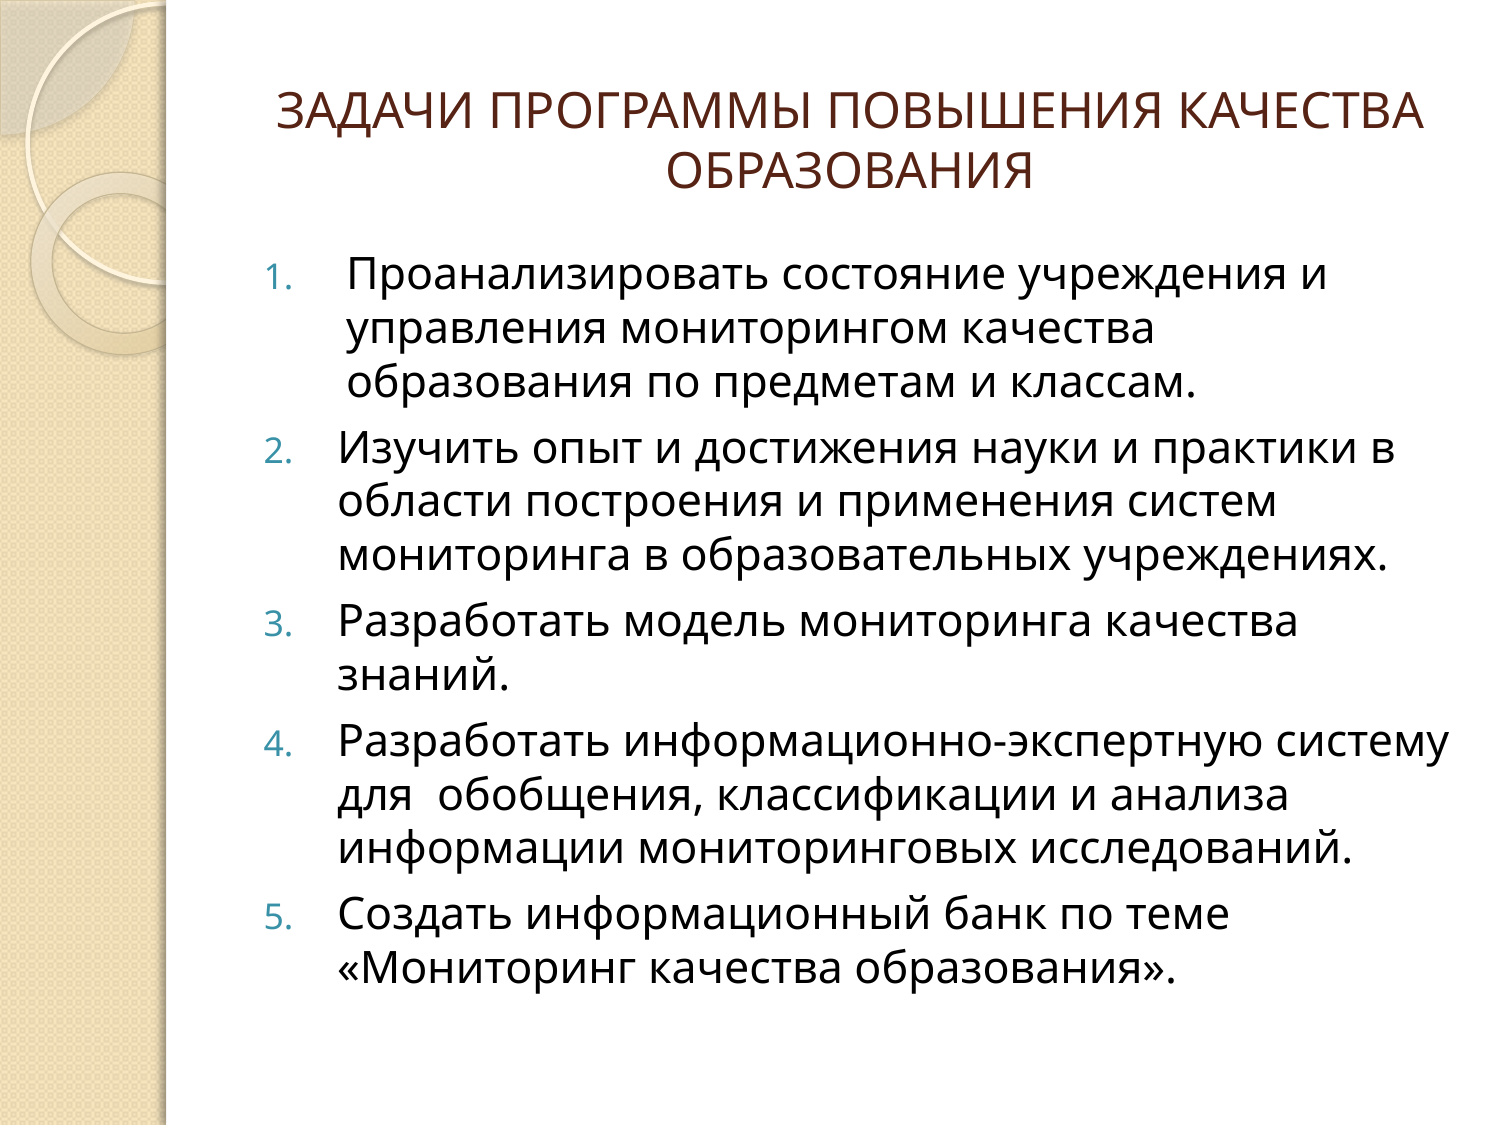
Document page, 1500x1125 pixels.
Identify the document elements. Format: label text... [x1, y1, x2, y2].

list Проанализировать состояние учреждения и управления мониторингом качества образования по предметам и классам. Изучить опыт и достижения науки и практики в области построения и применения систем мониторинга в образовательных учреждениях. Разработать модель мониторинга качества знаний. Разработать информационно-экспертную систему для обобщения, классификации и анализа информации мониторинговых исследований. Создать информационный банк по теме «Мониторинг качества образования». [235, 237, 1466, 1025]
title ЗАДАЧИ ПРОГРАММЫ ПОВЫШЕНИЯ КАЧЕСТВА ОБРАЗОВАНИЯ [235, 45, 1466, 233]
